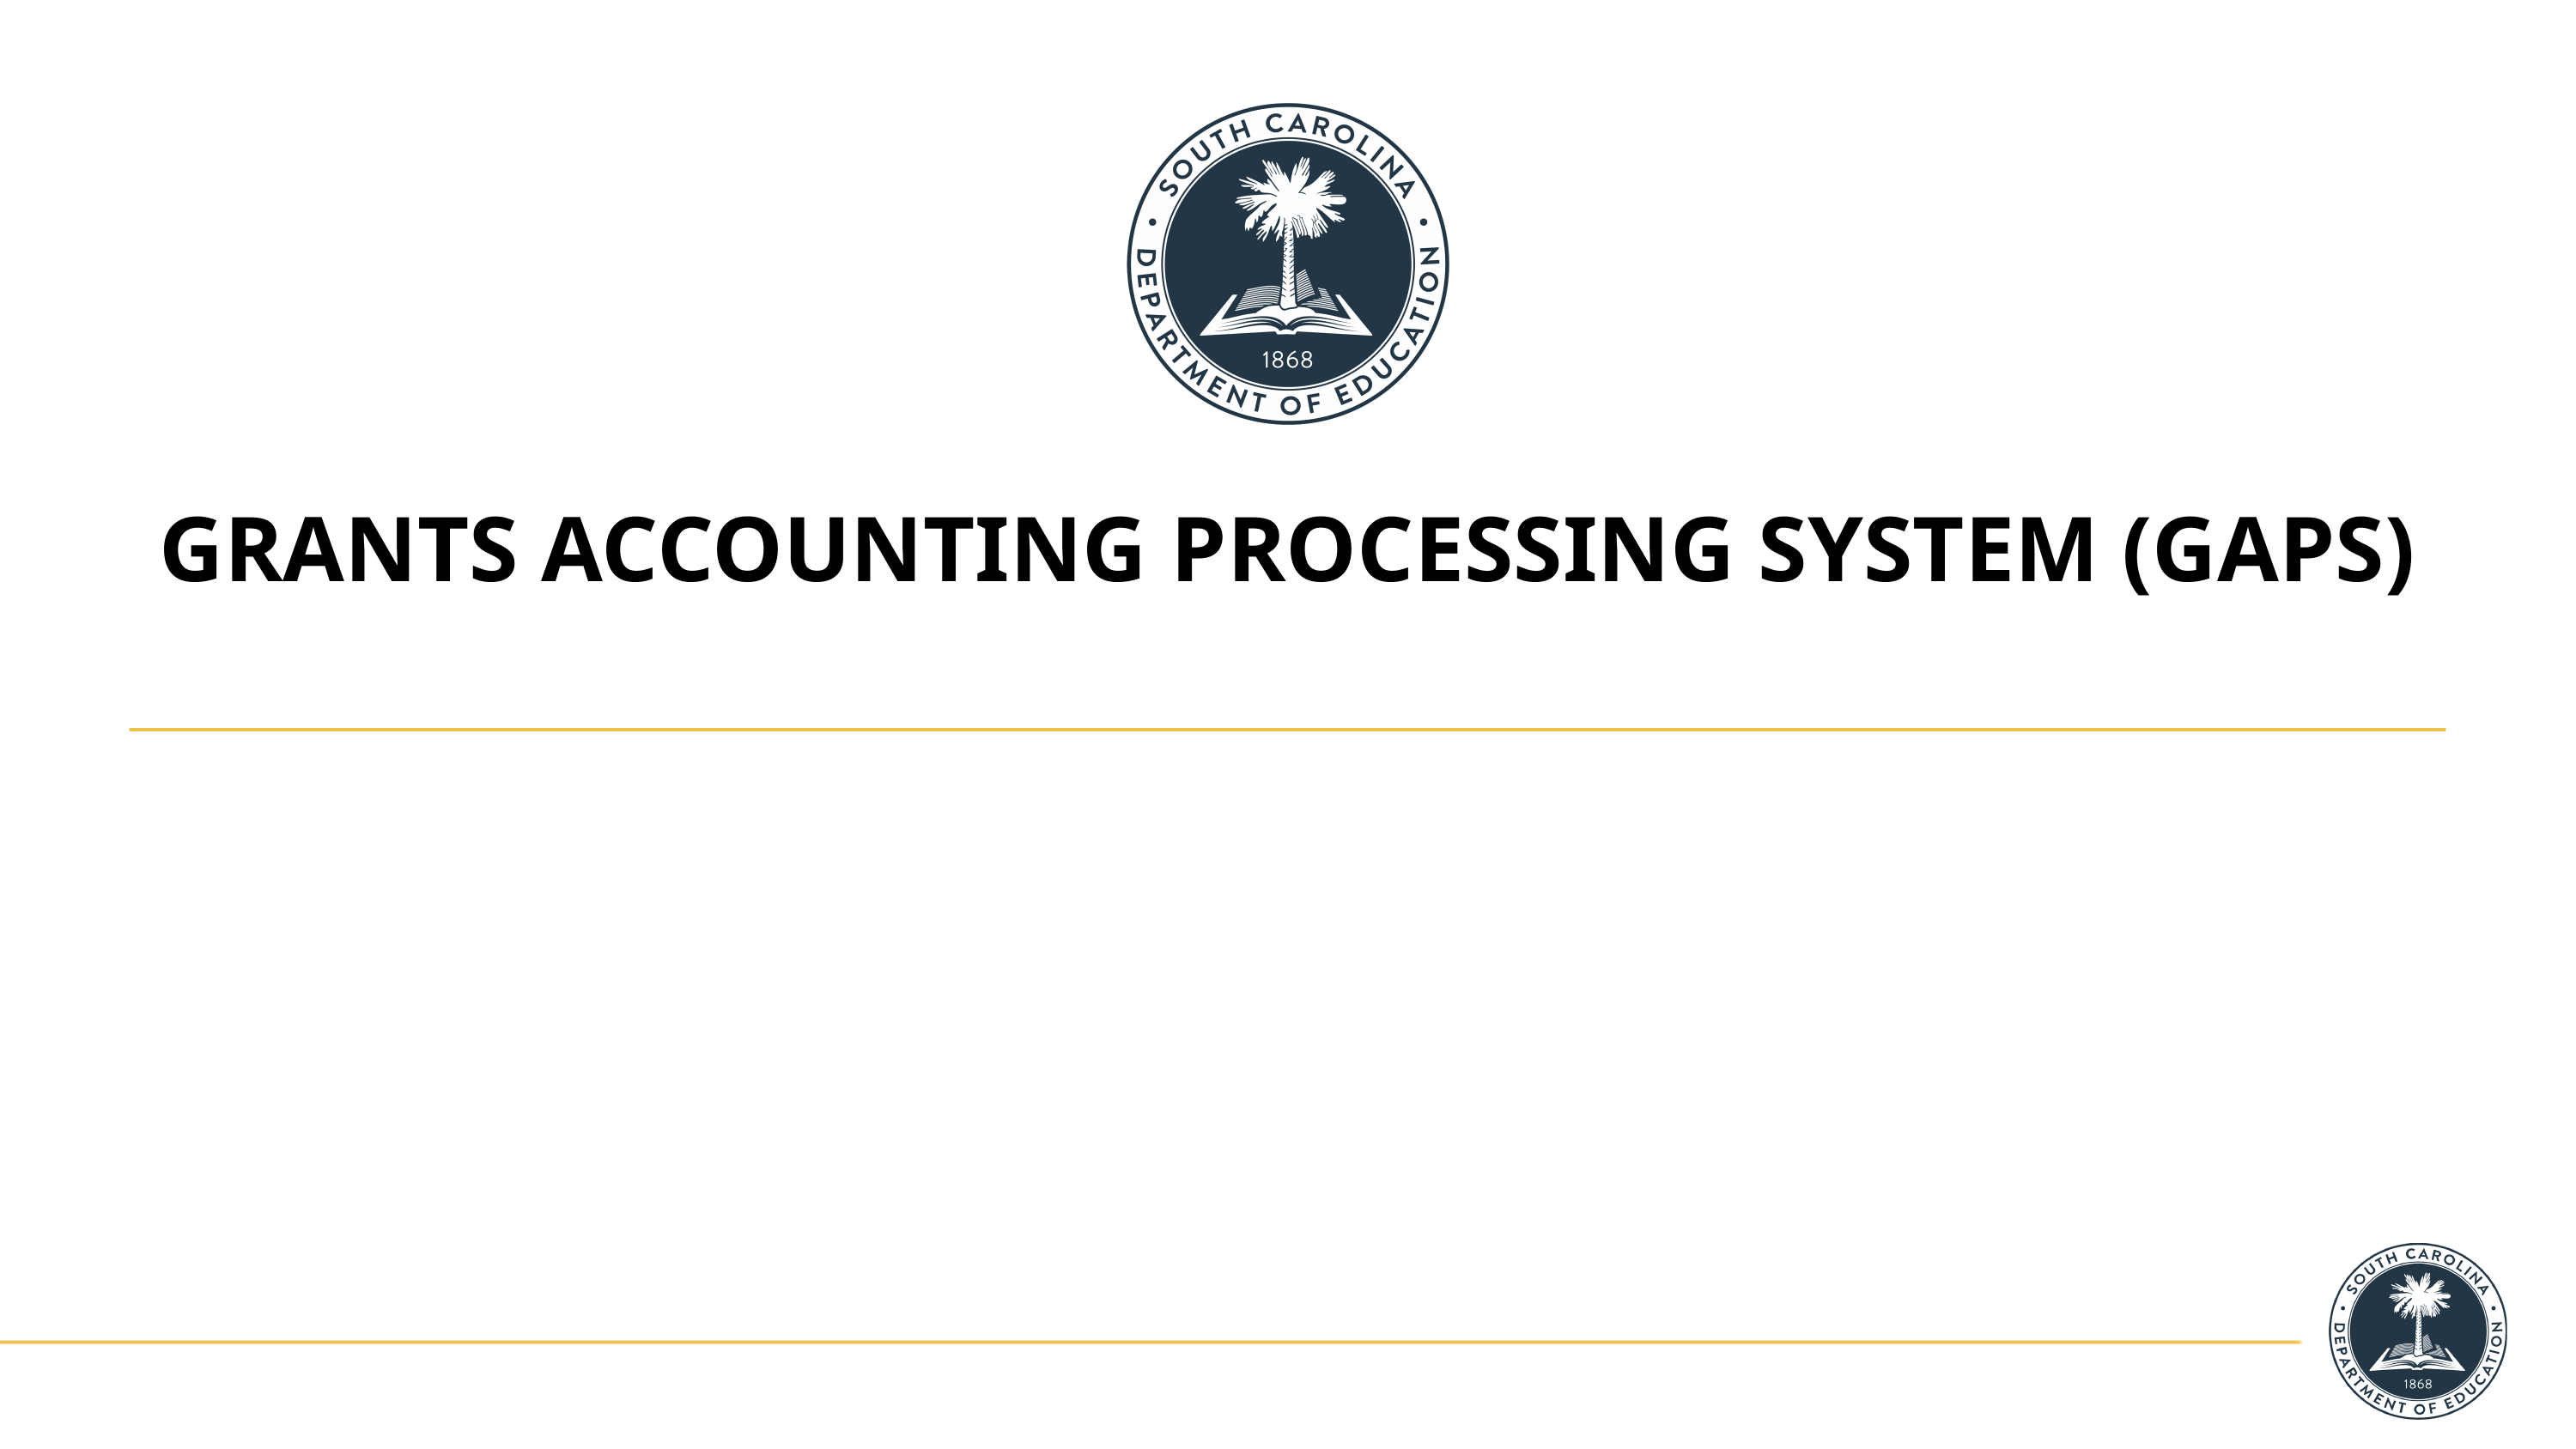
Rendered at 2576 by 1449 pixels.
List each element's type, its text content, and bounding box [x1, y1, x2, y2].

picture [2329, 1243, 2507, 1420]
title GRANTS ACCOUNTING PROCESSING SYSTEM (GAPS) [129, 449, 2447, 643]
picture [1127, 103, 1449, 425]
picture [129, 728, 2447, 731]
